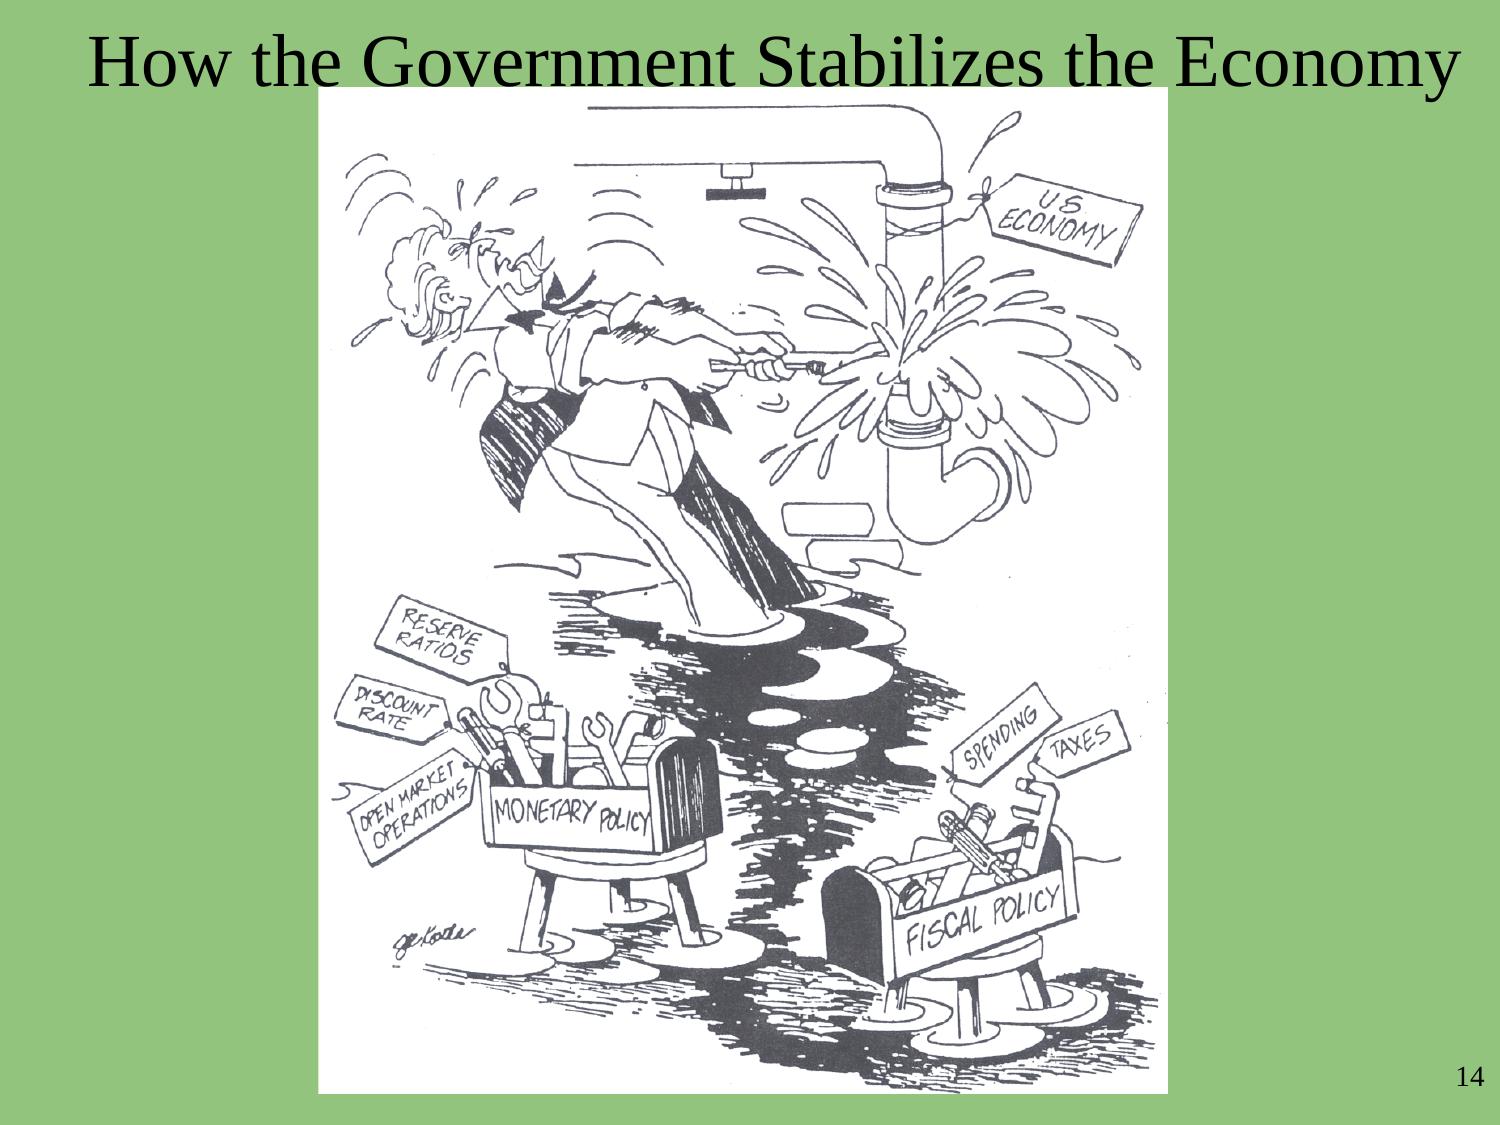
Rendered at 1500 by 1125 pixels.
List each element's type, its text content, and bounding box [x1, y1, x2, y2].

text_box How the Government Stabilizes the Economy [50, 0, 1500, 150]
picture [318, 87, 1169, 1095]
text_box ‹#› [1187, 1049, 1500, 1125]
